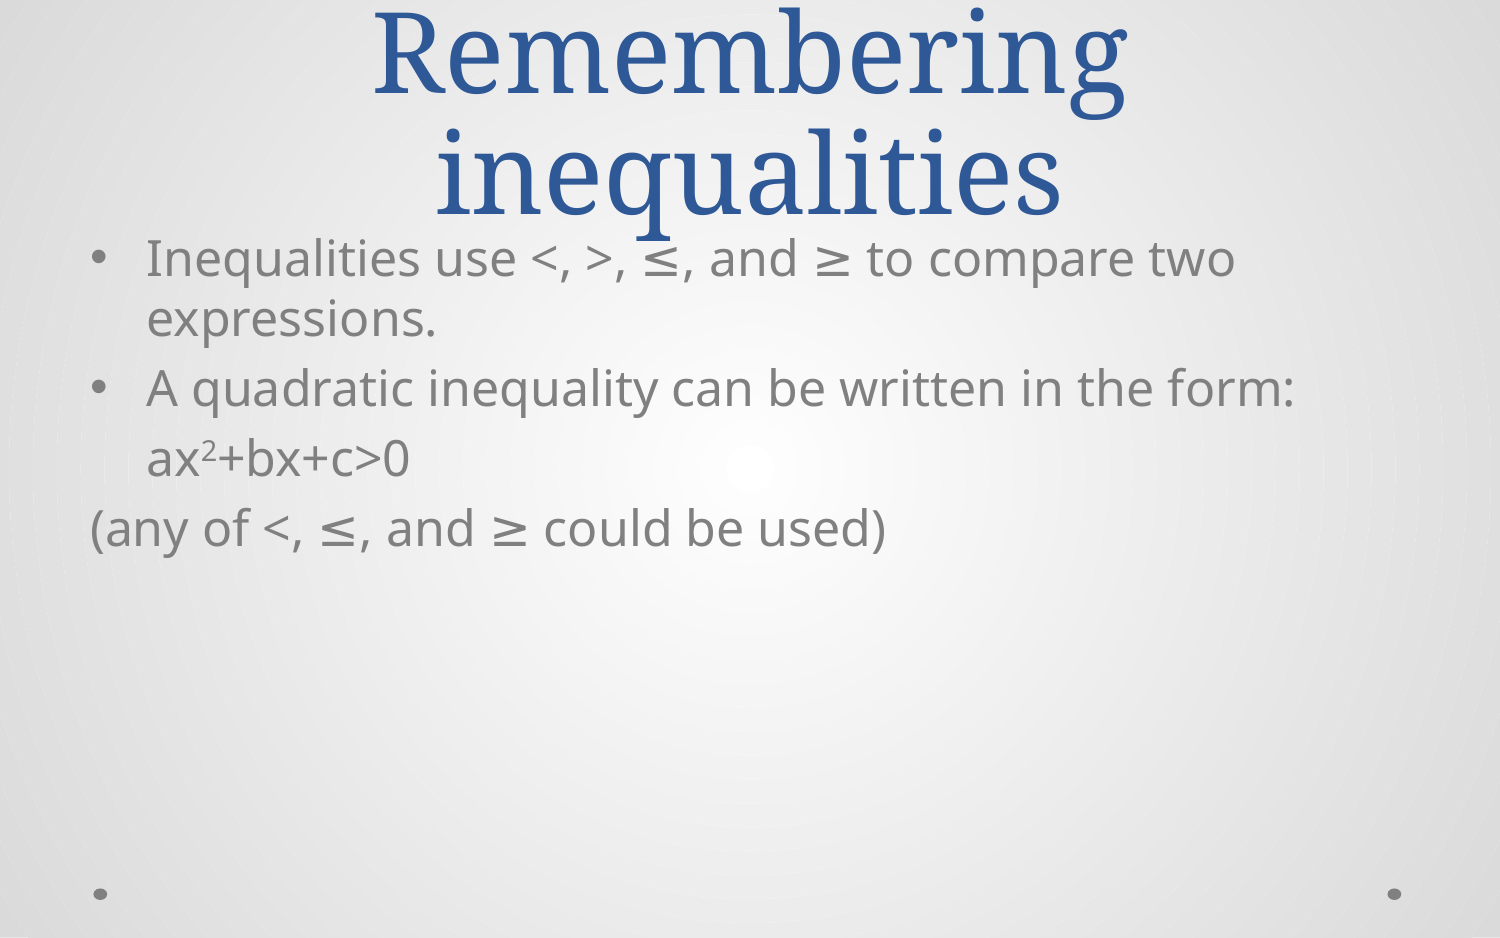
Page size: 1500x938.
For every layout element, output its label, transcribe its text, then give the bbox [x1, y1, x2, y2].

title Remembering inequalities [75, 87, 1425, 218]
list Inequalities use <, >, ≤, and ≥ to compare two expressions. A quadratic inequality can be written in the form: ax2+bx+c>0 (any of <, ≤, and ≥ could be used) [75, 218, 1425, 838]
